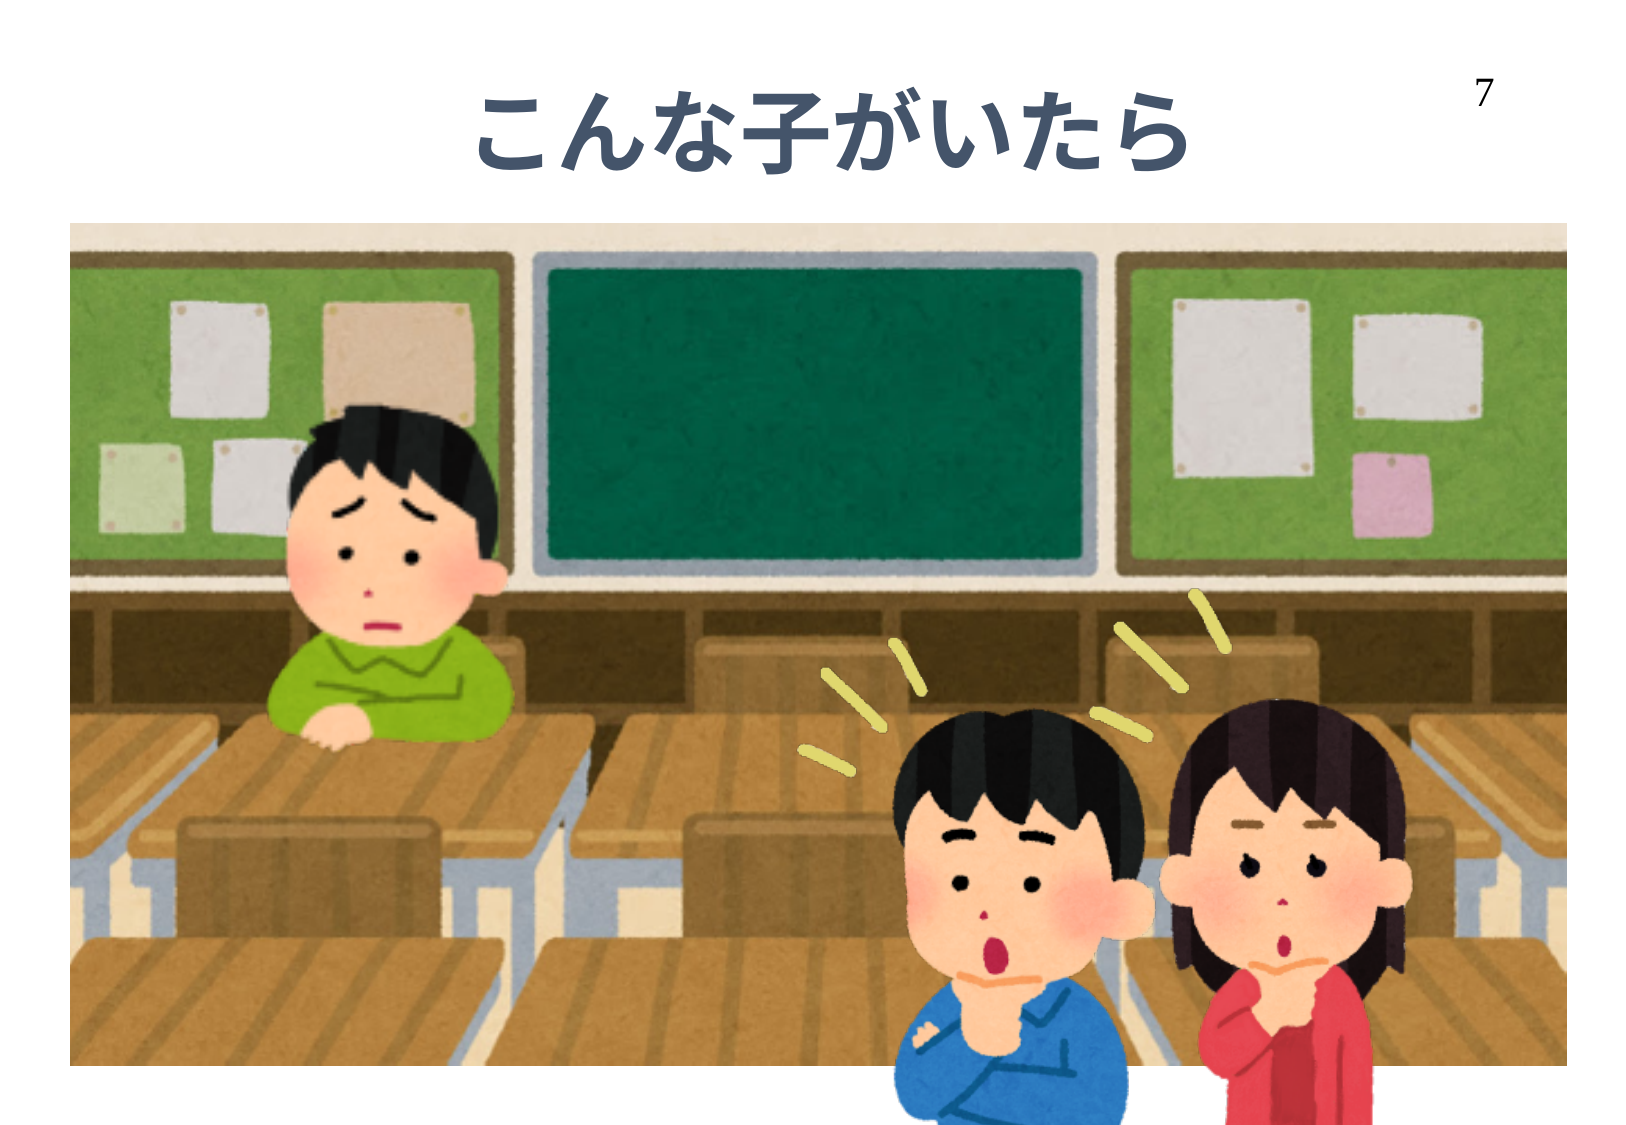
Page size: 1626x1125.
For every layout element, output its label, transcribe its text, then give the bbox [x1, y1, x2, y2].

slide_number 7 [1144, 59, 1510, 120]
text_box こんな子がいたら [208, 67, 1457, 193]
picture [70, 223, 1567, 1125]
